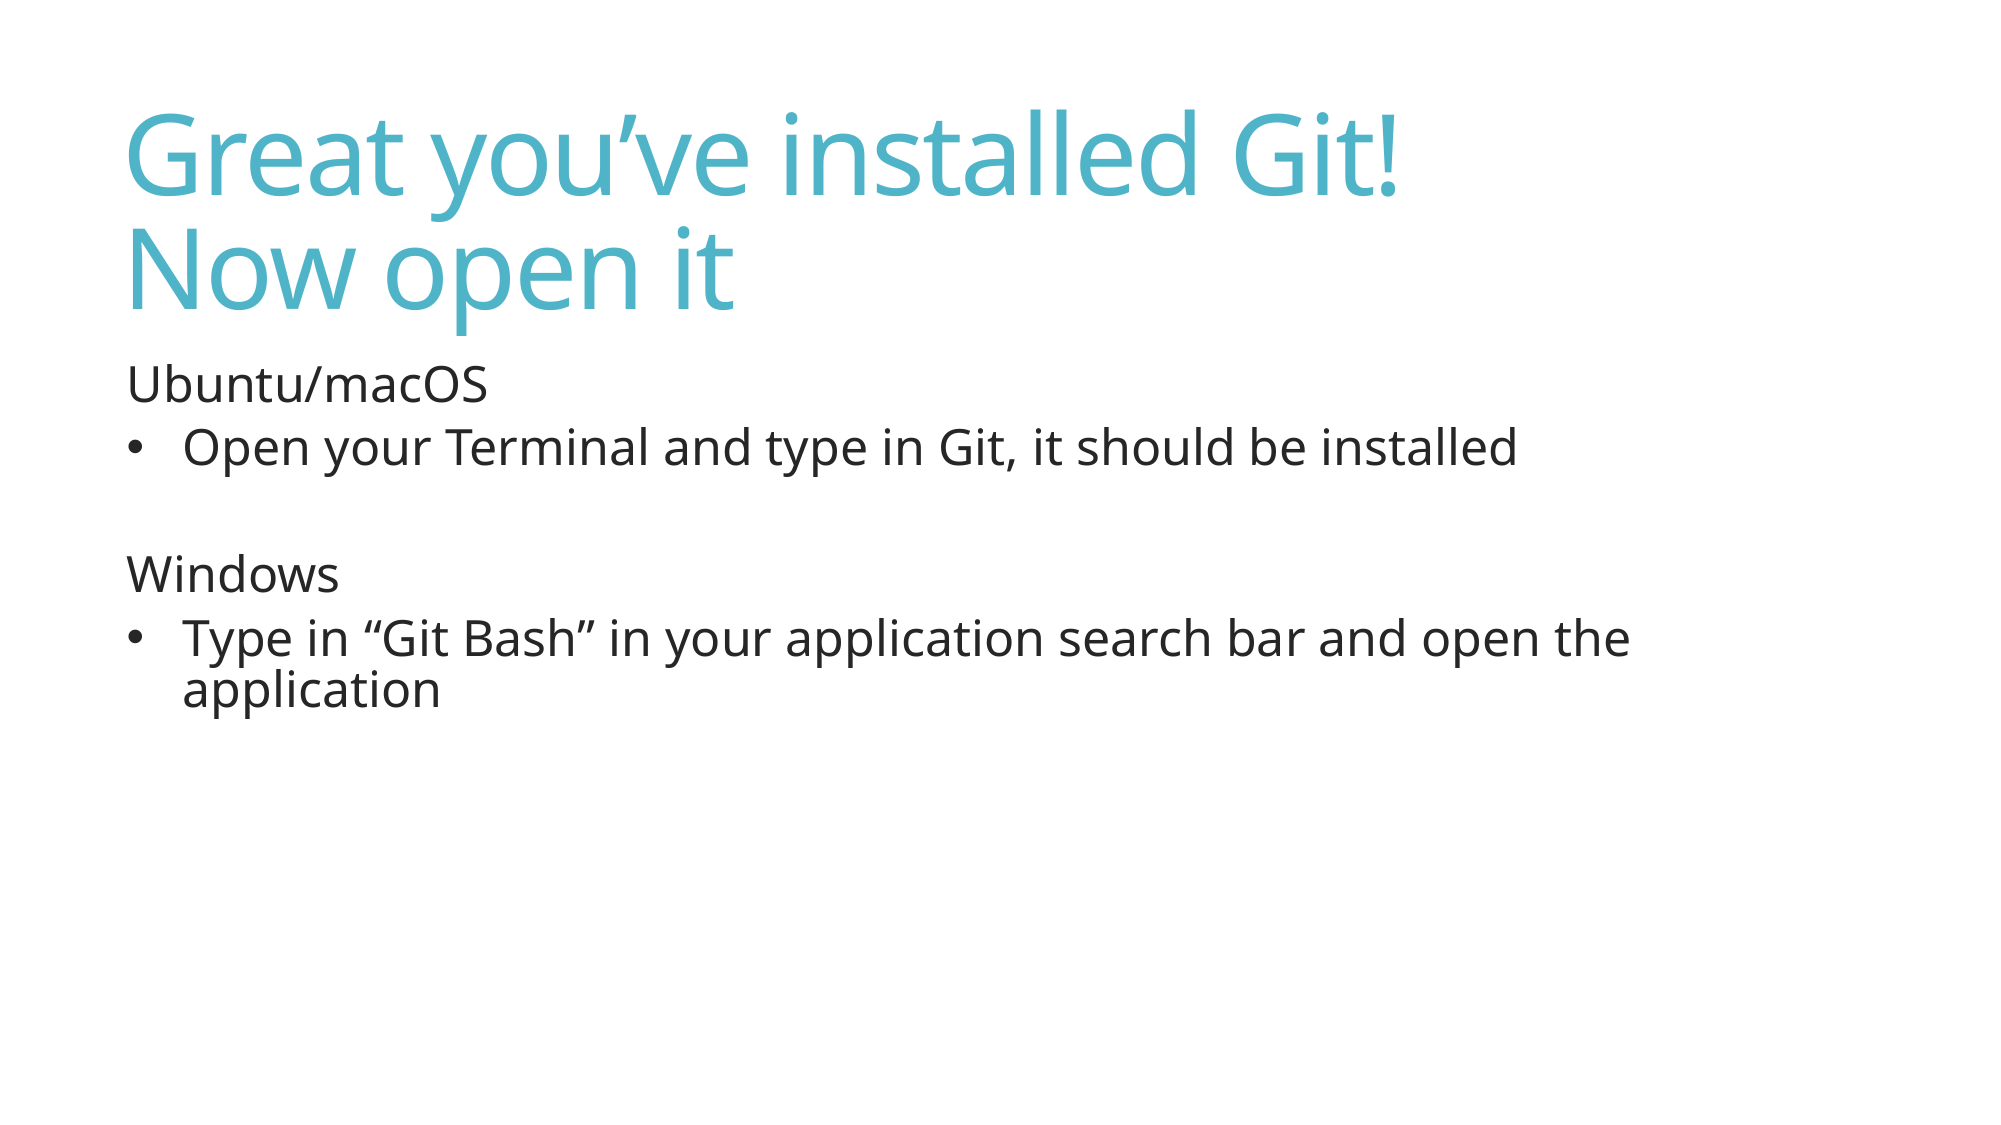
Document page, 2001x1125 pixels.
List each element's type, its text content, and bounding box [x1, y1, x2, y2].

list Ubuntu/macOS Open your Terminal and type in Git, it should be installed Windows Type in “Git Bash” in your application search bar and open the application [111, 353, 1876, 948]
title Great you’ve installed Git! Now open it [107, 81, 1875, 354]
